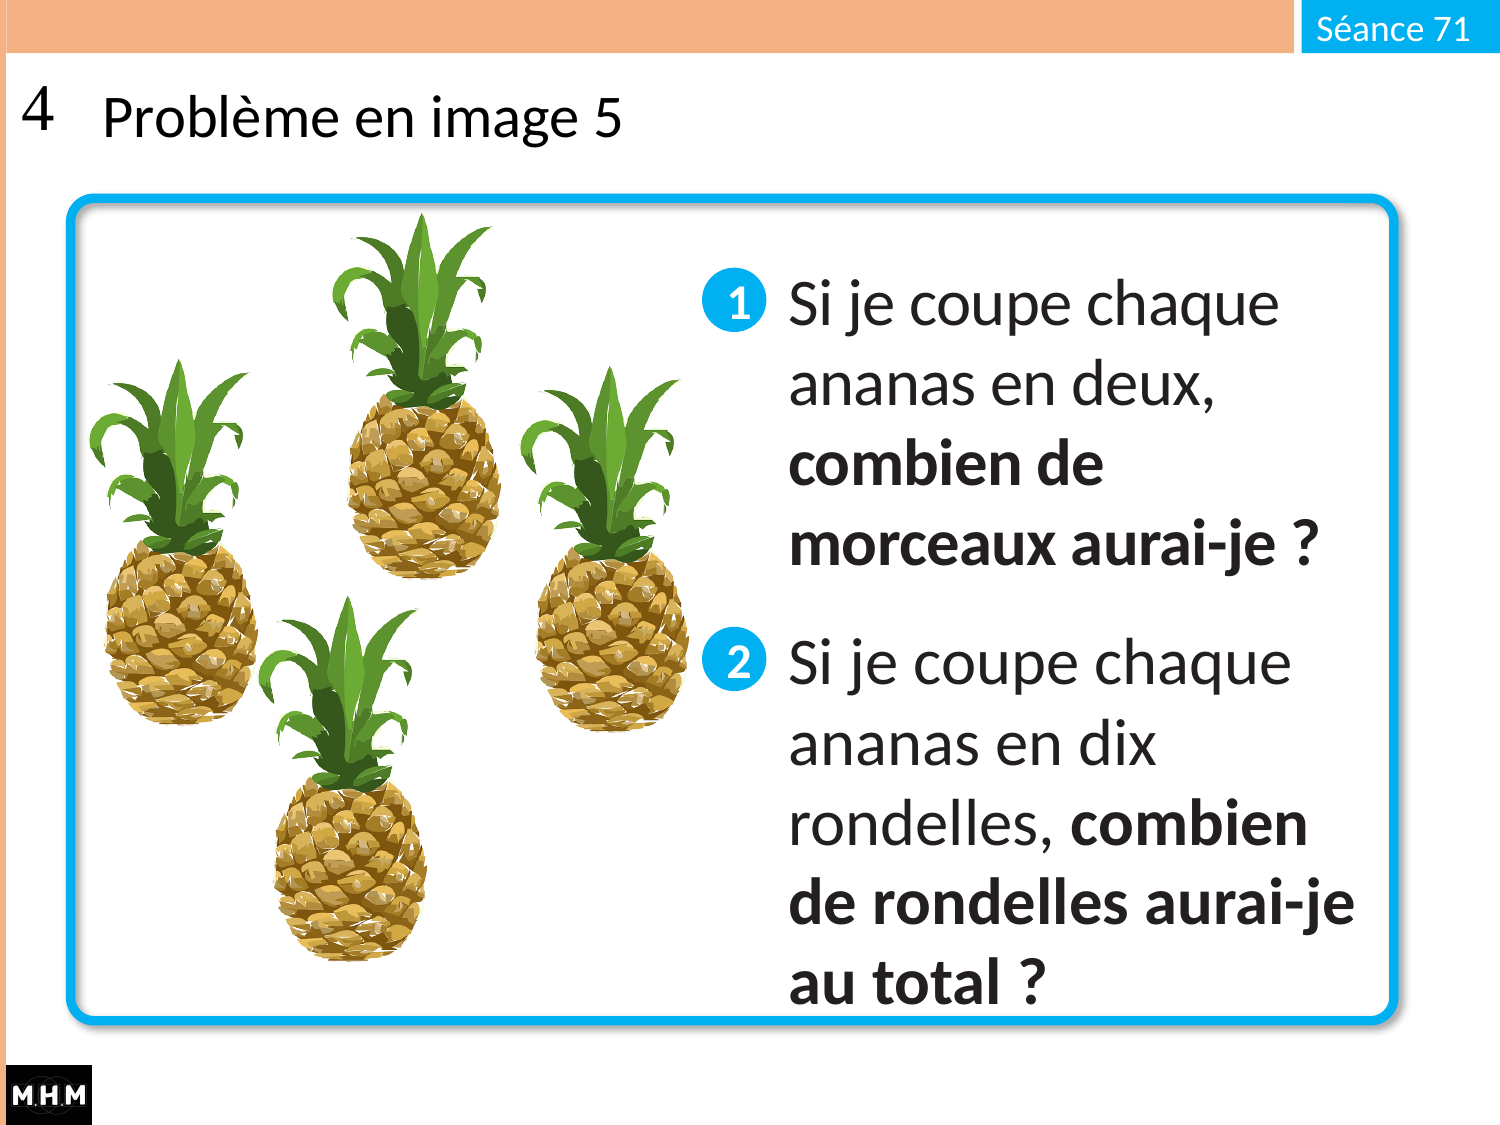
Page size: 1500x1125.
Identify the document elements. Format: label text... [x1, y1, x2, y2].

title Problème en image 5 [87, 32, 1382, 158]
text_box Si je coupe chaque ananas en deux, combien de morceaux aurai-je ? Si je coupe chaque ananas en dix rondelles, combien de rondelles aurai-je au total ? [773, 251, 1377, 908]
picture [6, 1065, 92, 1125]
text_box [69, 197, 1395, 1022]
picture [87, 355, 430, 964]
text_box 1 [701, 266, 768, 334]
text_box 2 [701, 625, 768, 693]
picture [518, 361, 692, 735]
picture [331, 208, 504, 581]
